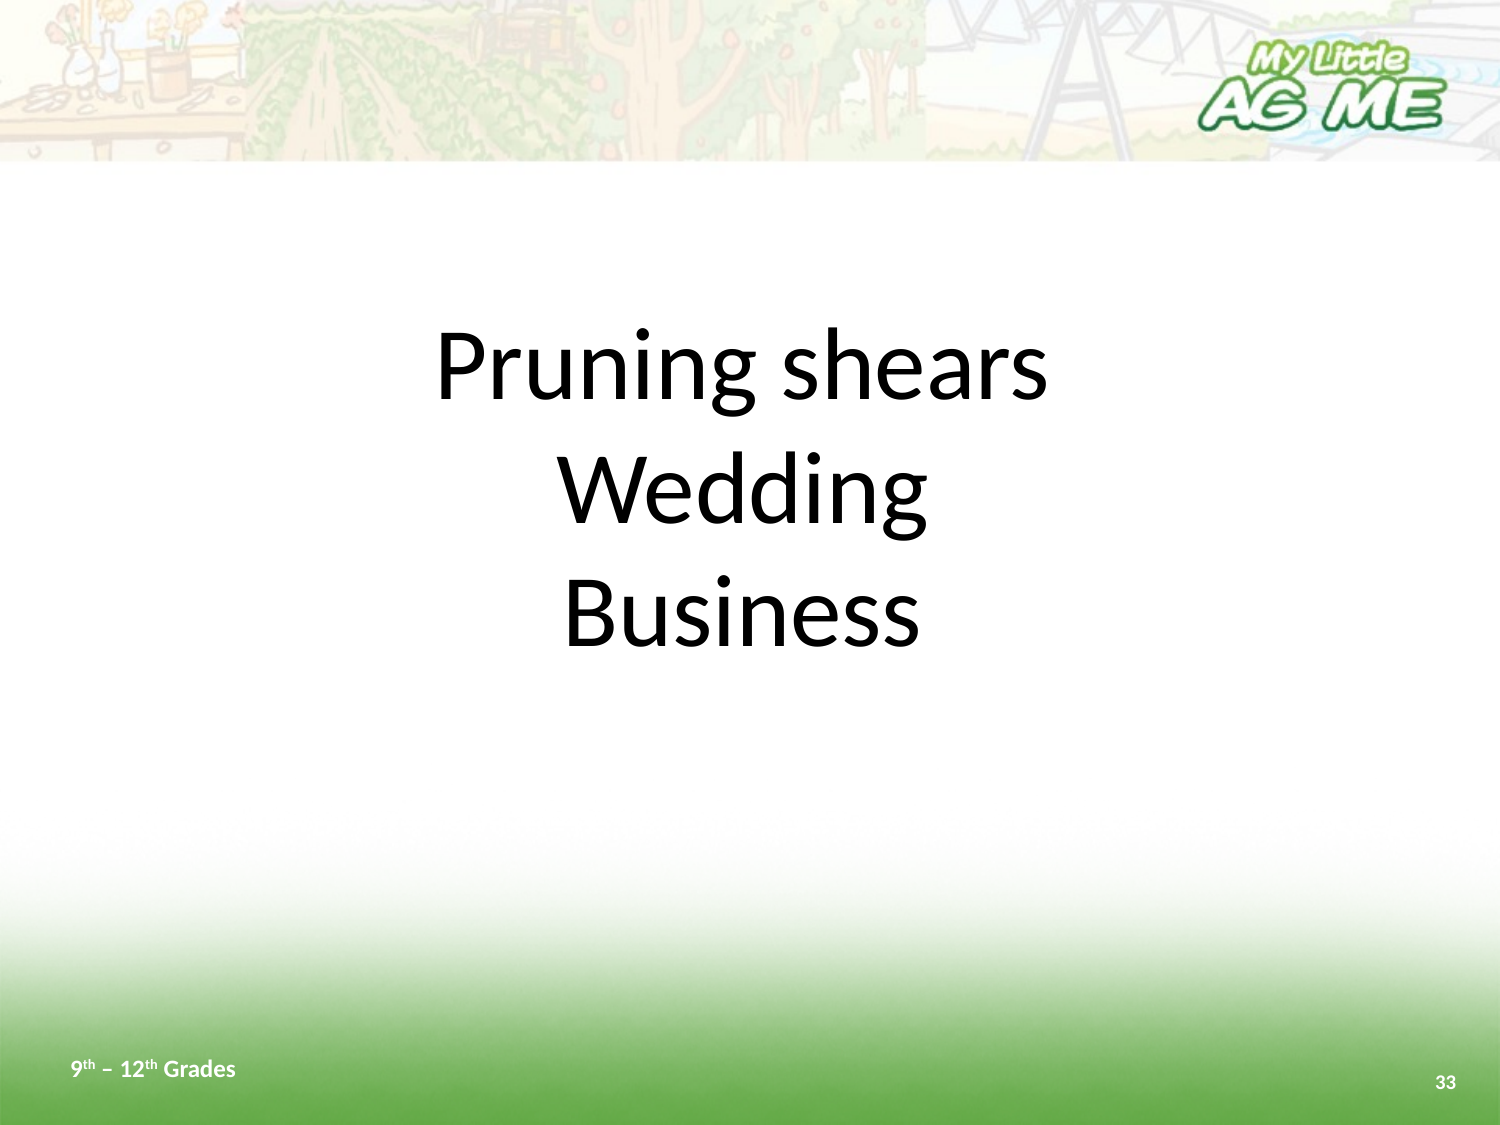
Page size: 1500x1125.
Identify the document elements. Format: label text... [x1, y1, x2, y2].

picture [0, 0, 1500, 1125]
text_box Pruning shears Wedding Business [133, 289, 1352, 675]
